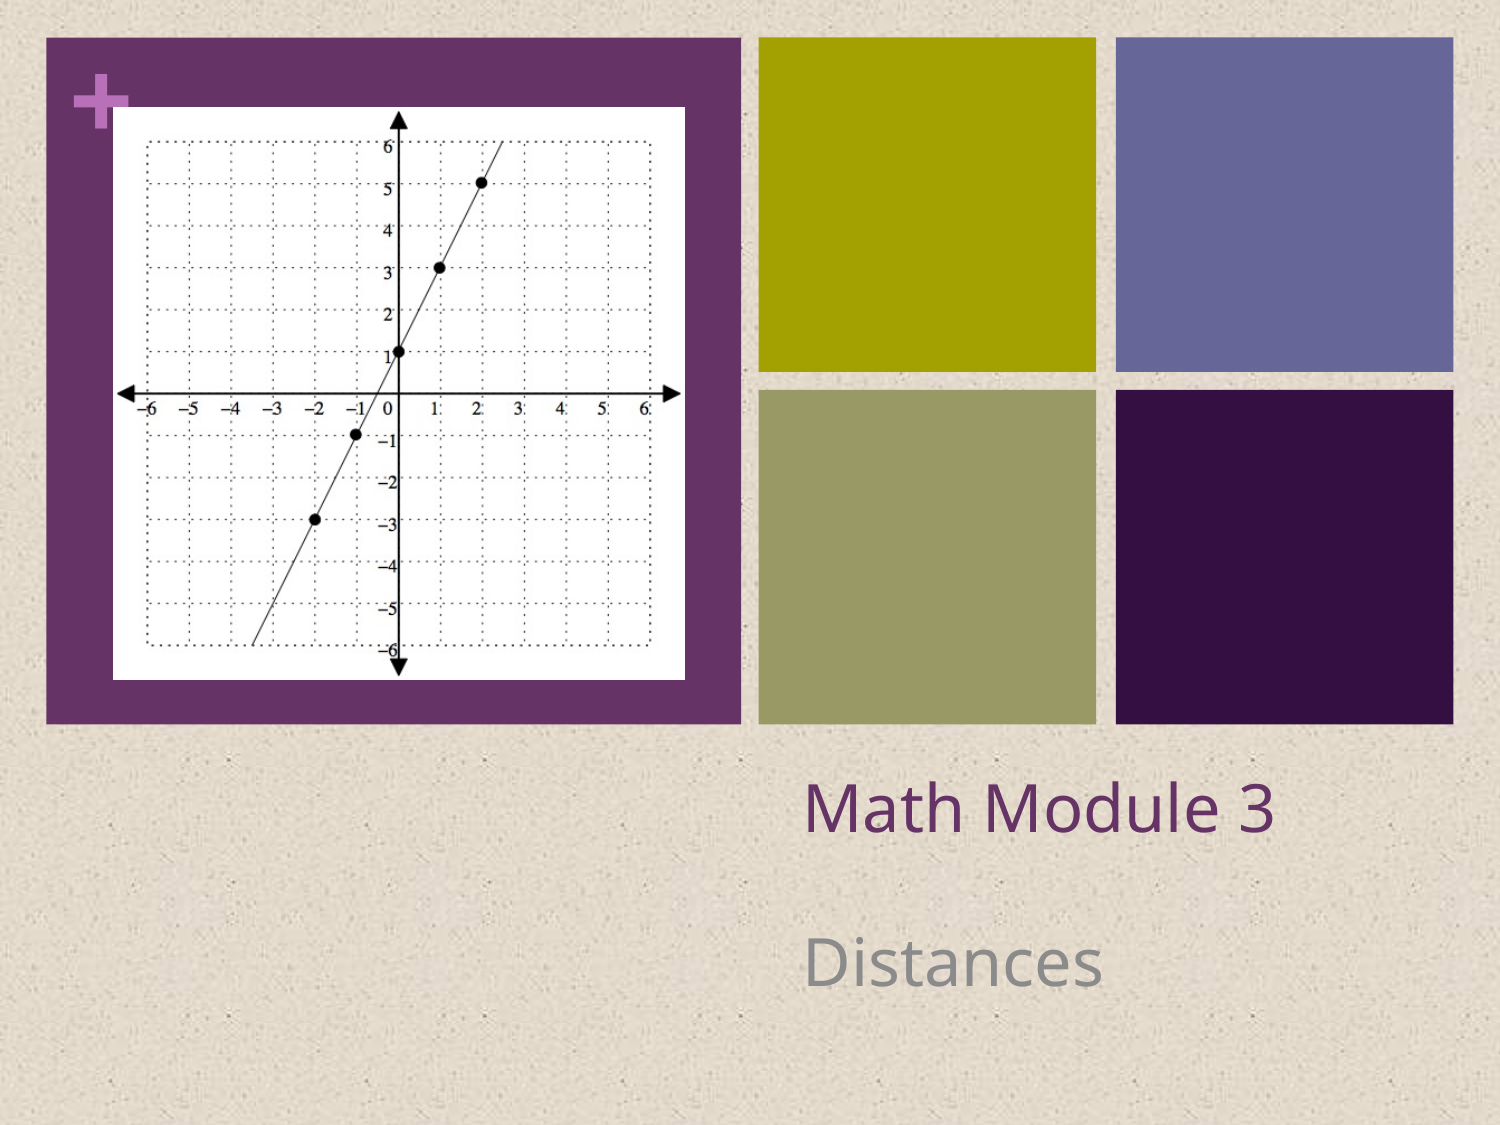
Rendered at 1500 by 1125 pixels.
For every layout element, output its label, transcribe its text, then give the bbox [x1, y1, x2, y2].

subtitle Distances [787, 912, 1450, 1036]
picture [0, 0, 1500, 1125]
title Math Module 3 [787, 758, 1450, 912]
